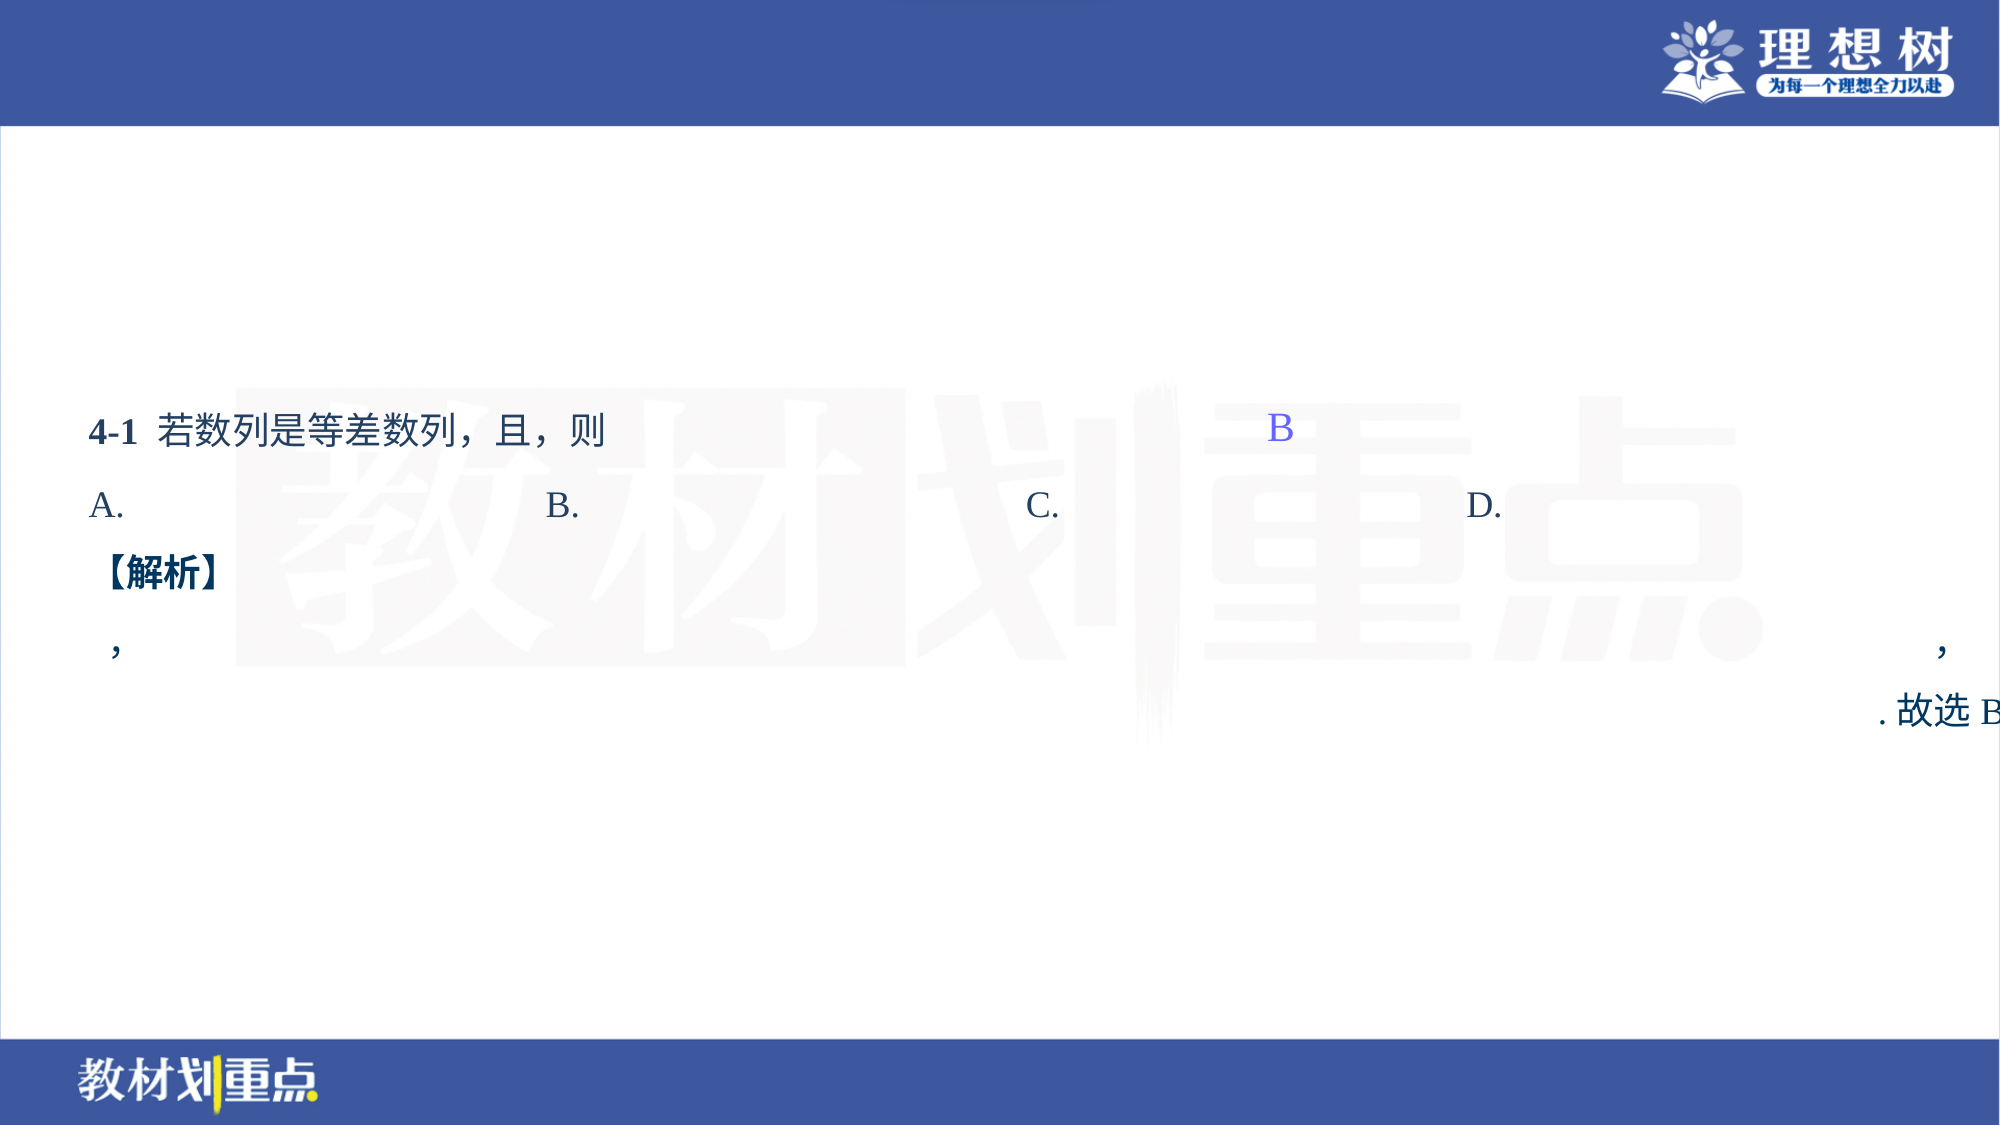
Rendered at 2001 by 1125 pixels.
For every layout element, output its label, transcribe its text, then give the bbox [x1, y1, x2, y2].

text_box B [1251, 398, 1310, 448]
picture [1988, 701, 1998, 710]
picture [1988, 712, 1999, 722]
picture [0, 0, 2000, 1125]
